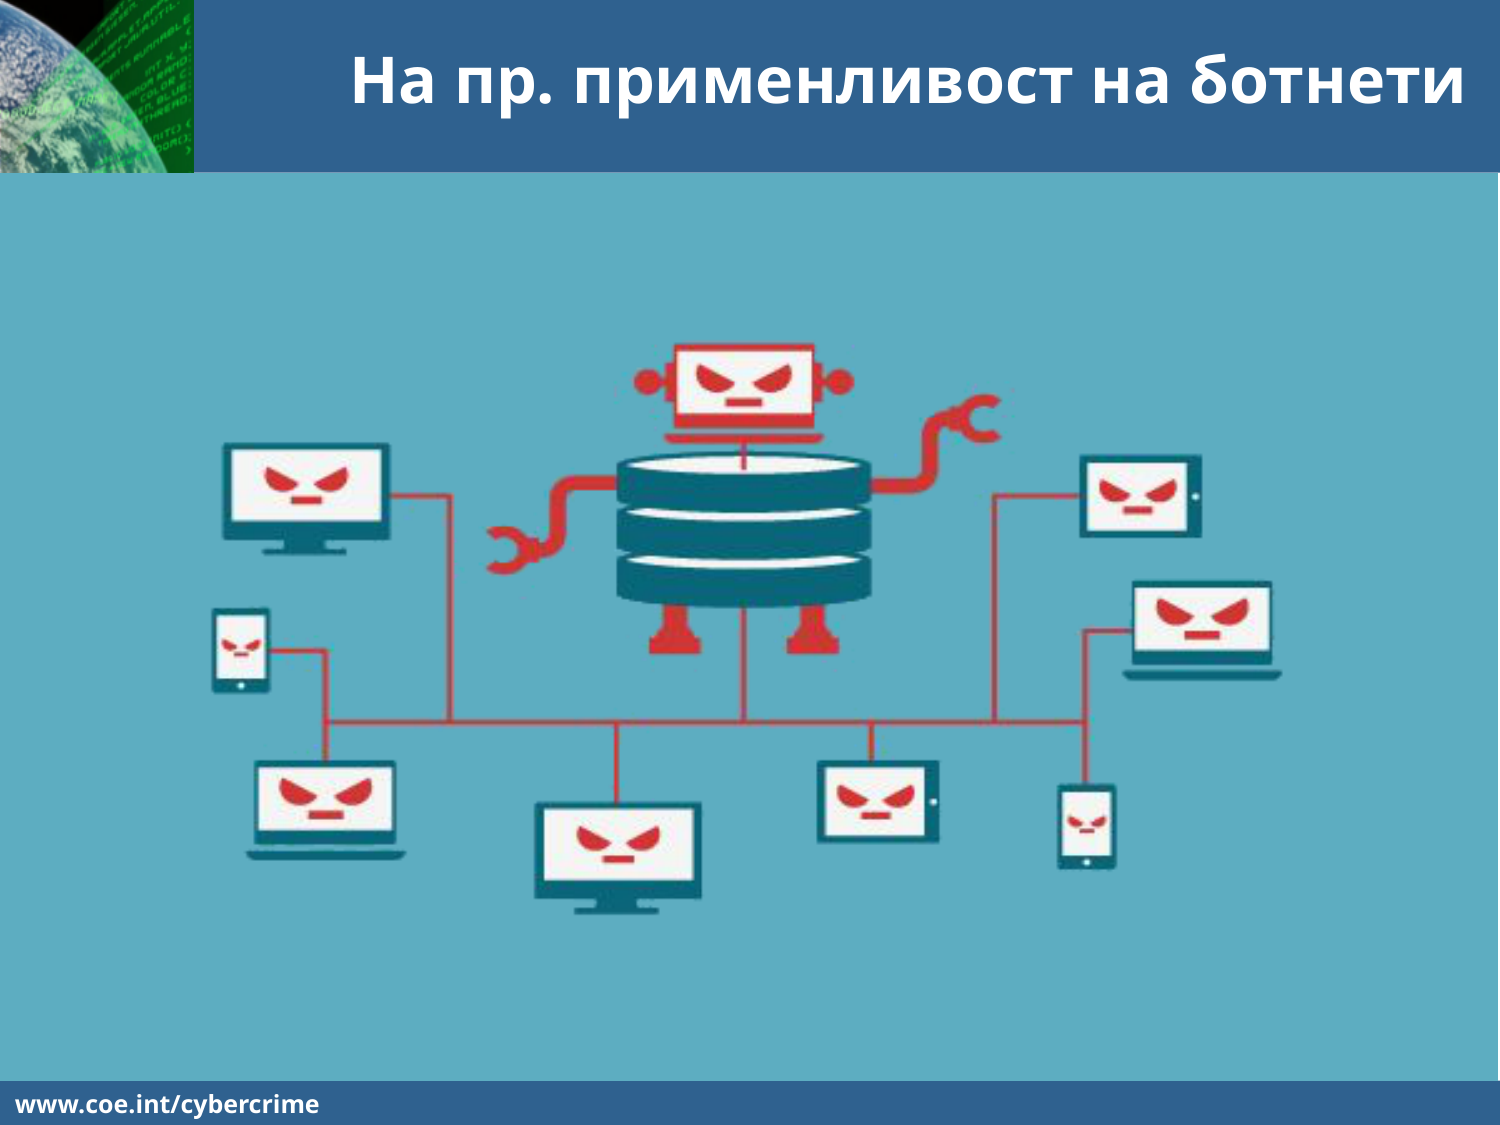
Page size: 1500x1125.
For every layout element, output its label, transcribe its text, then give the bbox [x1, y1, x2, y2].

text_box [198, 0, 1500, 175]
picture [0, 0, 1498, 1081]
text_box На пр. применливост на ботнети [206, 32, 1483, 125]
text_box www.coe.int/cybercrime [0, 1084, 1500, 1125]
